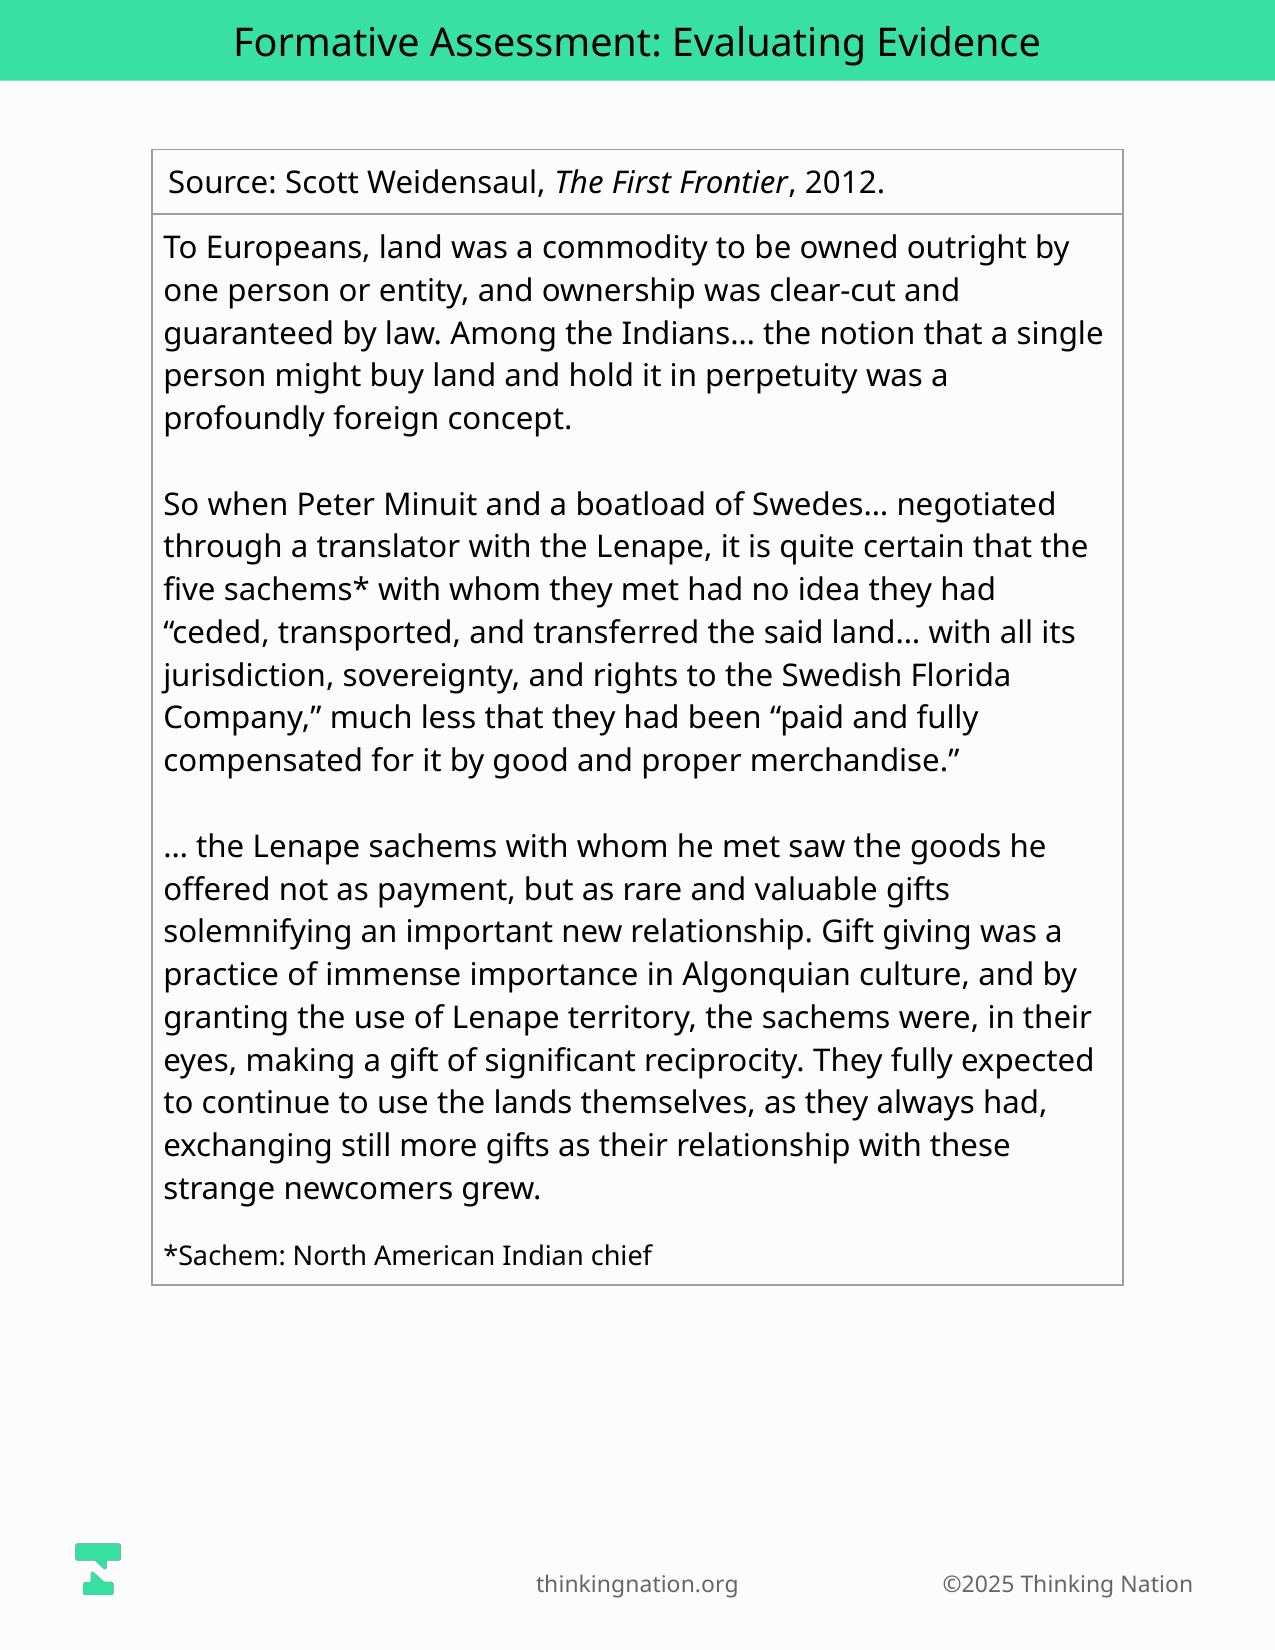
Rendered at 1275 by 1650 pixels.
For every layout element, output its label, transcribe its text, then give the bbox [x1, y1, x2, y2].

table_cell To Europeans, land was a commodity to be owned outright by one person or entity, and ownership was clear-cut and guaranteed by law. Among the Indians… the notion that a single person might buy land and hold it in perpetuity was a profoundly foreign concept. So when Peter Minuit and a boatload of Swedes… negotiated through a translator with the Lenape, it is quite certain that the five sachems* with whom they met had no idea they had “ceded, transported, and transferred the said land… with all its jurisdiction, sovereignty, and rights to the Swedish Florida Company,” much less that they had been “paid and fully compensated for it by good and proper merchandise.” … the Lenape sachems with whom he met saw the goods he offered not as payment, but as rare and valuable gifts solemnifying an important new relationship. Gift giving was a practice of immense importance in Algonquian culture, and by granting the use of Lenape territory, the sachems were, in their eyes, making a gift of significant reciprocity. They fully expected to continue to use the lands themselves, as they always had, exchanging still more gifts as their relationship with these strange newcomers grew. *Sachem: North American Indian chief [153, 215, 1122, 1284]
table_header Source: Scott Weidensaul, The First Frontier, 2012. [153, 150, 1122, 213]
picture [62, 1533, 134, 1605]
text_box ©2025 Thinking Nation [907, 1553, 1210, 1605]
text_box Formative Assessment: Evaluating Evidence [0, 0, 1275, 81]
text_box thinkingnation.org [486, 1553, 789, 1605]
